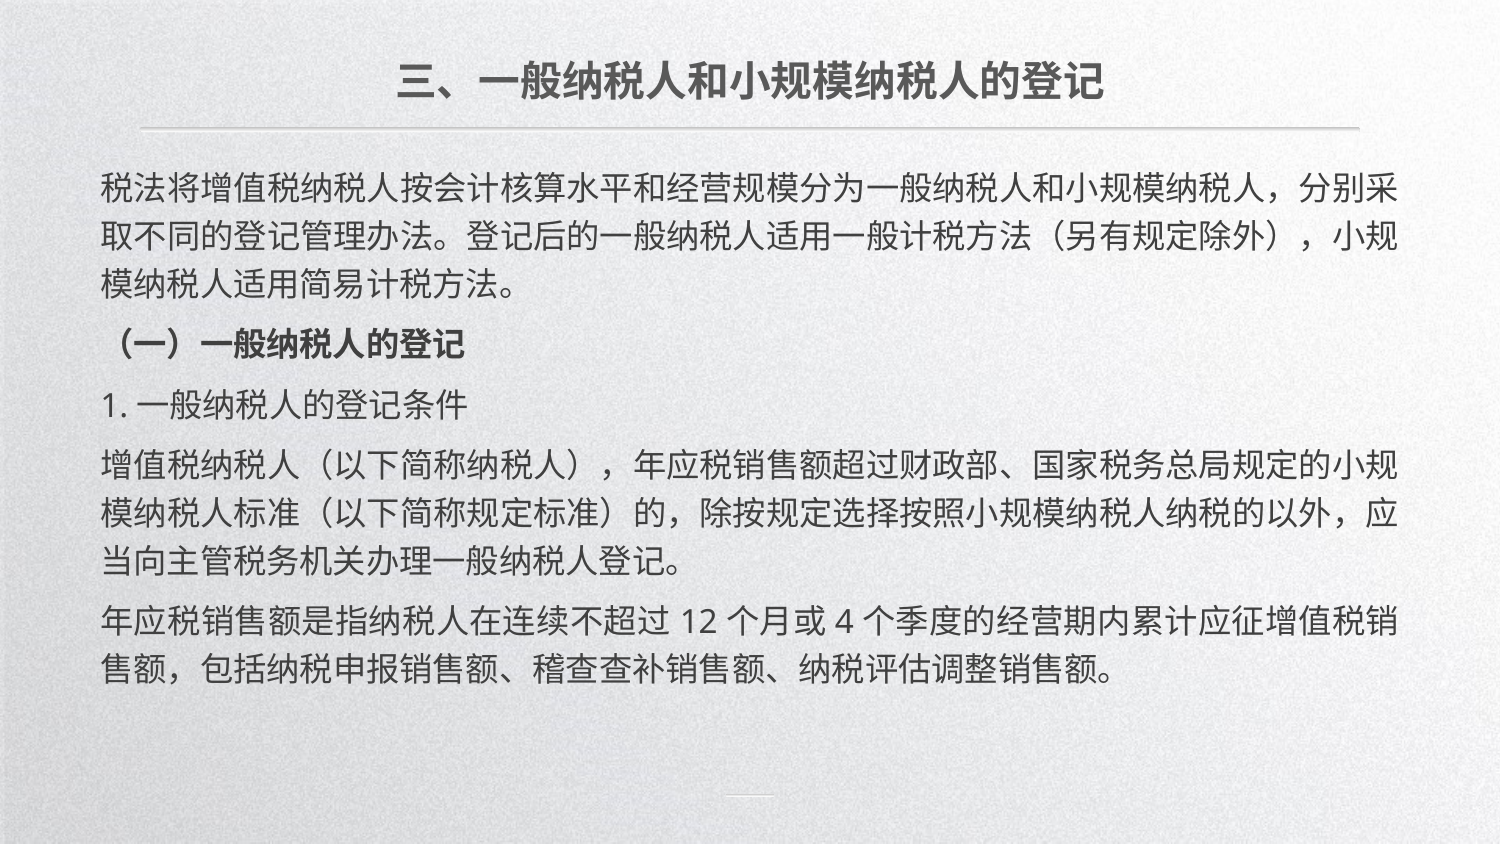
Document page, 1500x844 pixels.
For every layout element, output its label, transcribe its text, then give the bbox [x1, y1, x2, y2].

picture [0, 0, 1500, 844]
text_box 税法将增值税纳税人按会计核算水平和经营规模分为一般纳税人和小规模纳税人，分别采取不同的登记管理办法。登记后的一般纳税人适用一般计税方法（另有规定除外），小规模纳税人适用简易计税方法。 （一）一般纳税人的登记 1.一般纳税人的登记条件 增值税纳税人（以下简称纳税人），年应税销售额超过财政部、国家税务总局规定的小规模纳税人标准（以下简称规定标准）的，除按规定选择按照小规模纳税人纳税的以外，应当向主管税务机关办理一般纳税人登记。 年应税销售额是指纳税人在连续不超过12个月或4个季度的经营期内累计应征增值税销售额，包括纳税申报销售额、稽查查补销售额、纳税评估调整销售额。 [100, 159, 1400, 810]
text_box 三、一般纳税人和小规模纳税人的登记 [374, 49, 1126, 111]
